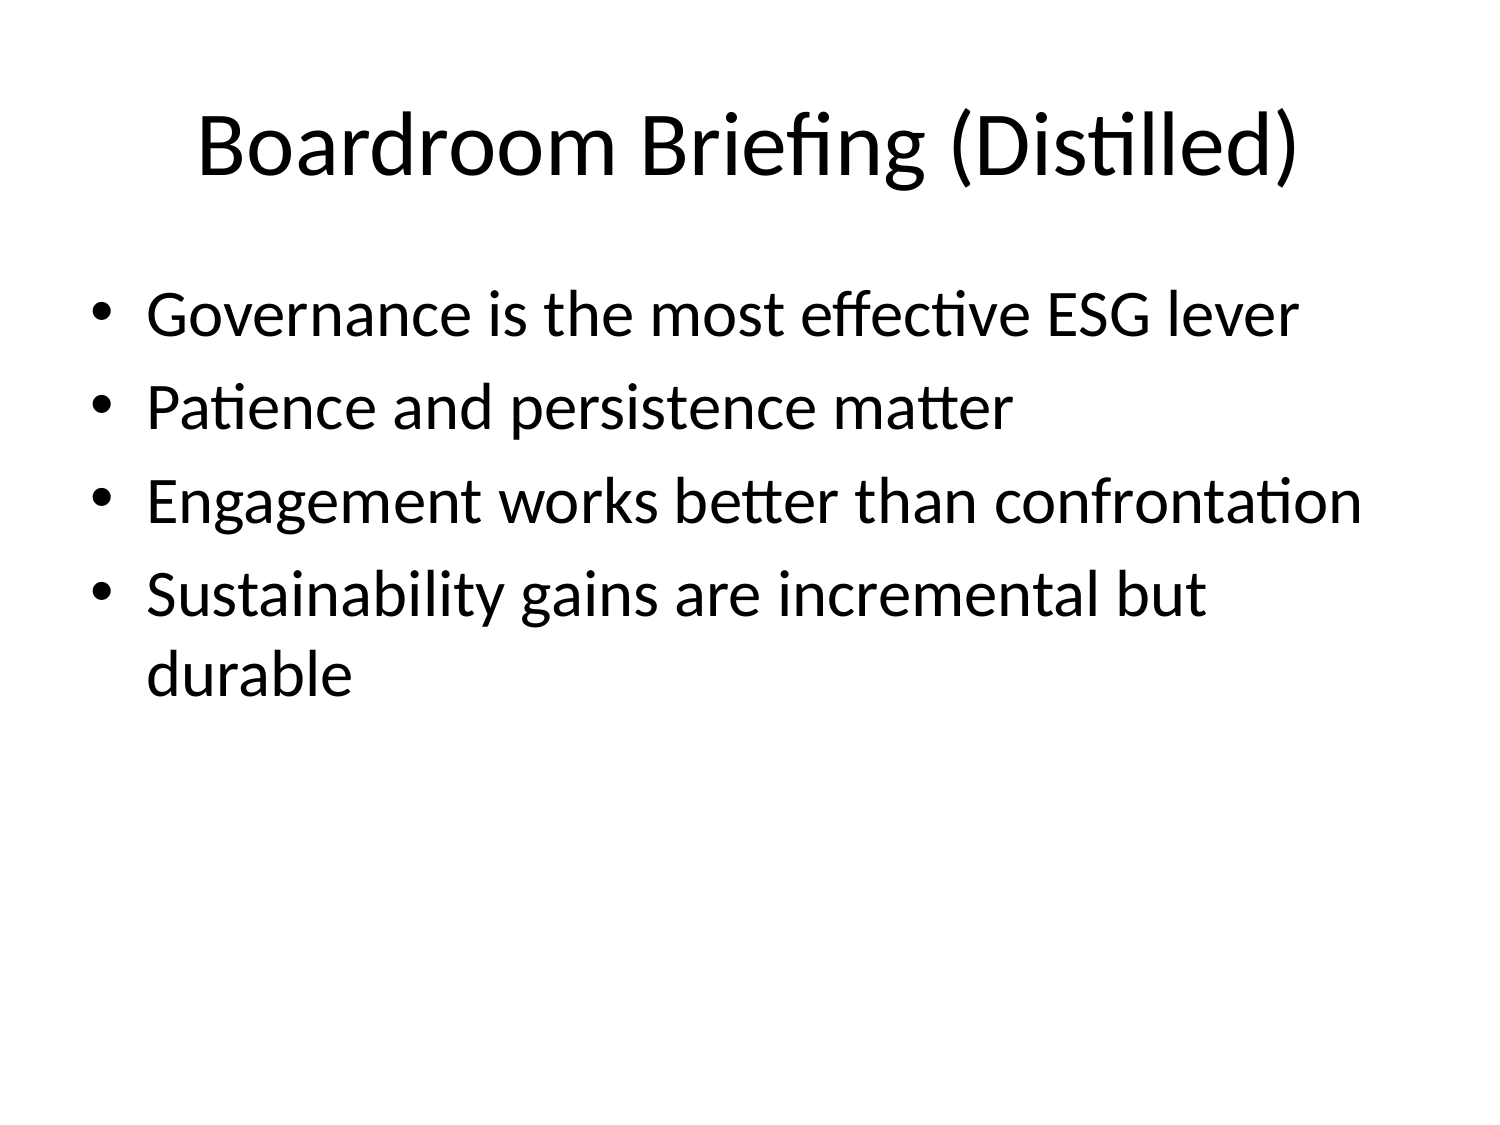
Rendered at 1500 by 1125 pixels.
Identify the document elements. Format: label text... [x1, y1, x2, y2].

list Governance is the most effective ESG lever Patience and persistence matter Engagement works better than confrontation Sustainability gains are incremental but durable [75, 262, 1425, 1005]
title Boardroom Briefing (Distilled) [75, 45, 1425, 233]
